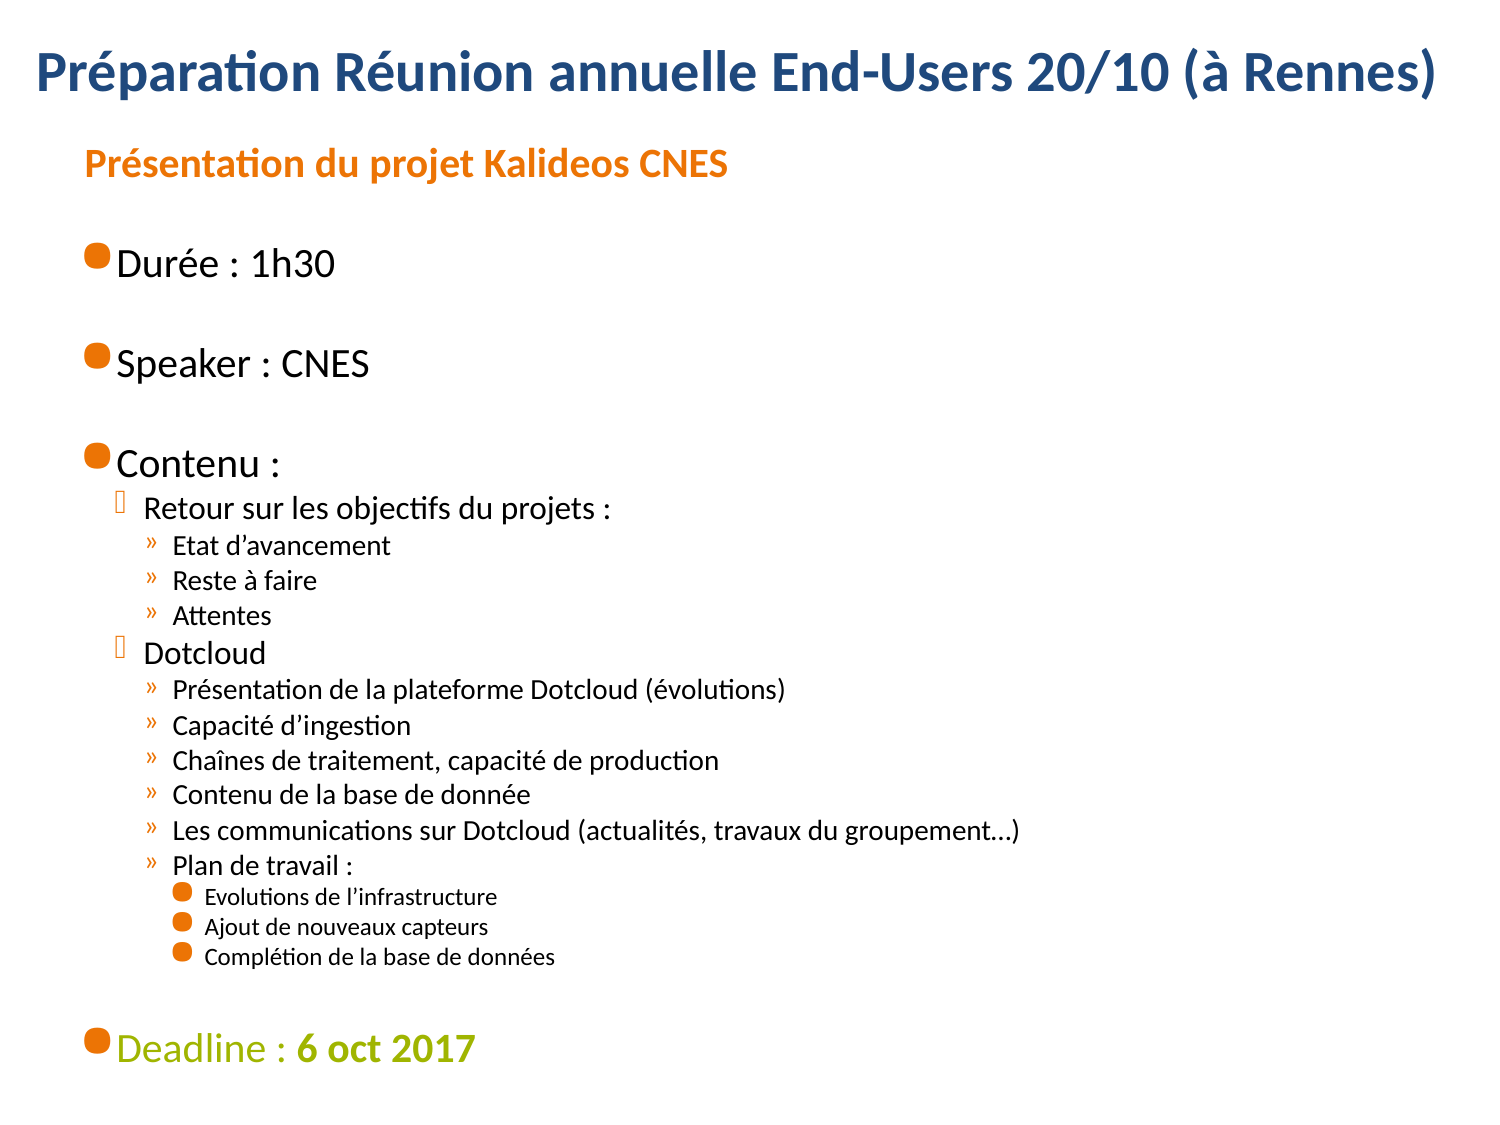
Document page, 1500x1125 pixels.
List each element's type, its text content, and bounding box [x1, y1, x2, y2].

text_box Préparation Réunion annuelle End-Users 20/10 (à Rennes) [22, 25, 1469, 111]
text_box Présentation du projet Kalideos CNES Durée : 1h30 Speaker : CNES Contenu : Retour sur les objectifs du projets : Etat d’avancement Reste à faire Attentes Dotcloud Présentation de la plateforme Dotcloud (évolutions) Capacité d’ingestion Chaînes de traitement, capacité de production Contenu de la base de donnée Les communications sur Dotcloud (actualités, travaux du groupement…) Plan de travail : Evolutions de l’infrastructure Ajout de nouveaux capteurs Complétion de la base de données Deadline : 6 oct 2017 [84, 136, 1407, 1011]
